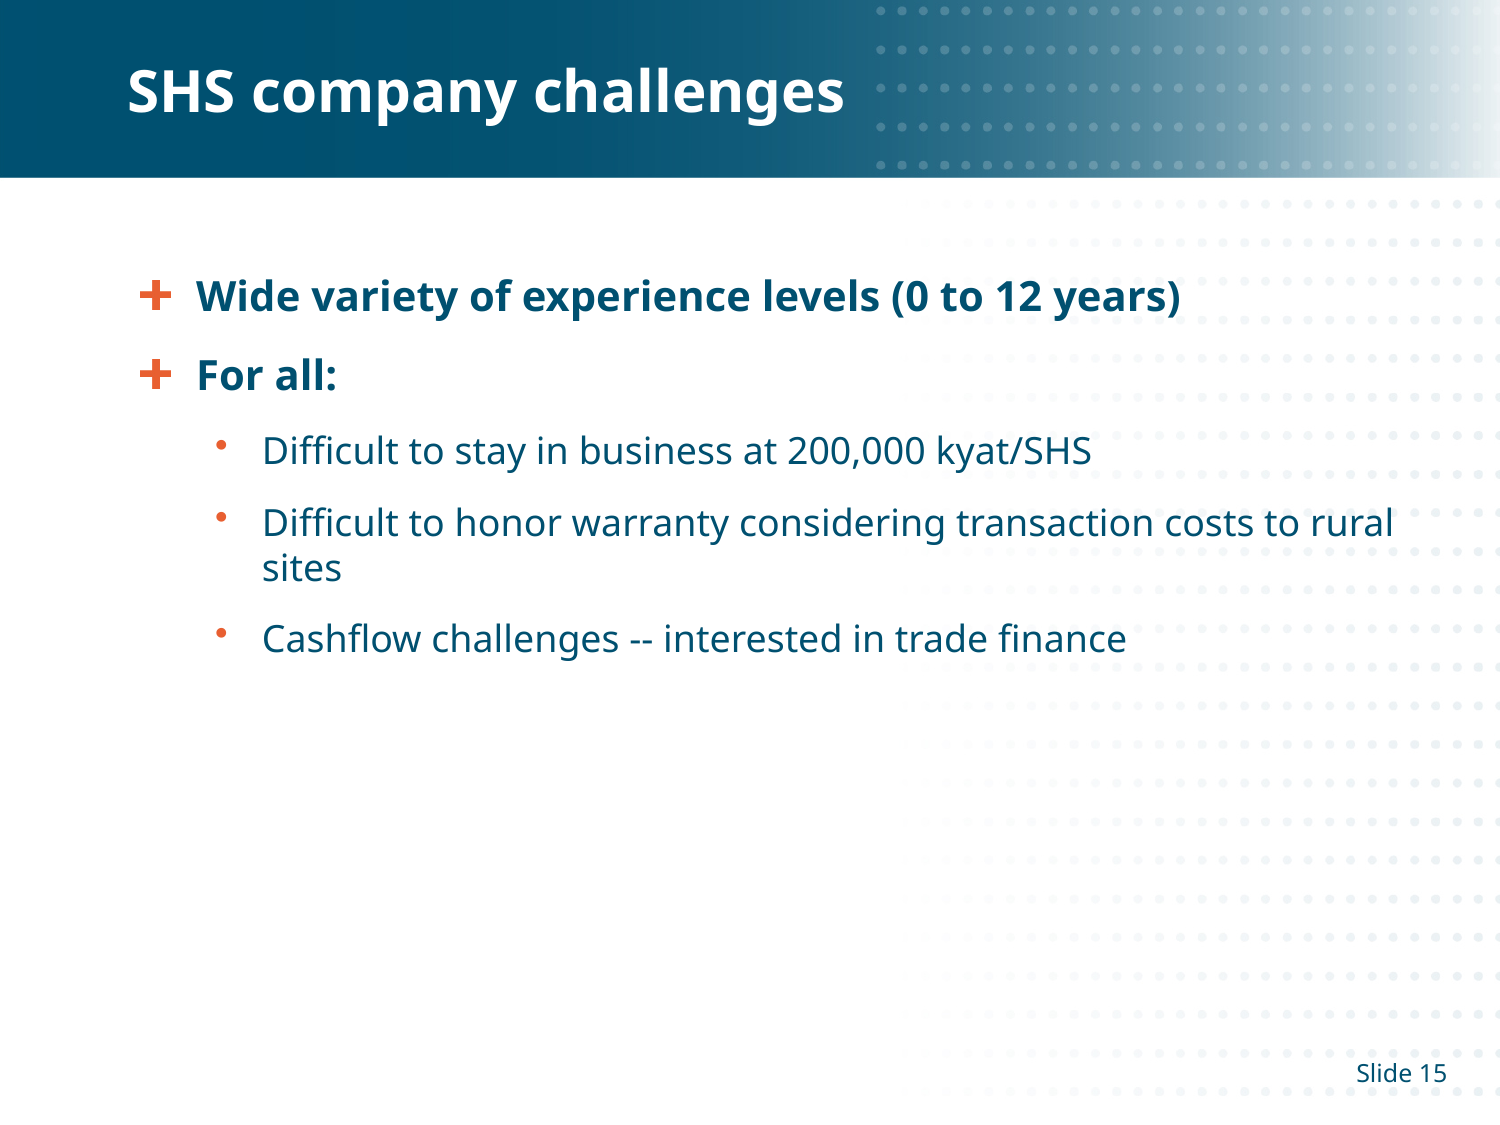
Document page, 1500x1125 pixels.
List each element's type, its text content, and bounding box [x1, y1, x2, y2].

picture [0, 0, 1500, 1125]
slide_number 15 [1112, 1049, 1463, 1125]
list Wide variety of experience levels (0 to 12 years) For all: Difficult to stay in business at 200,000 kyat/SHS Difficult to honor warranty considering transaction costs to rural sites Cashflow challenges -- interested in trade finance [125, 262, 1425, 1005]
title SHS company challenges [112, 0, 1300, 184]
